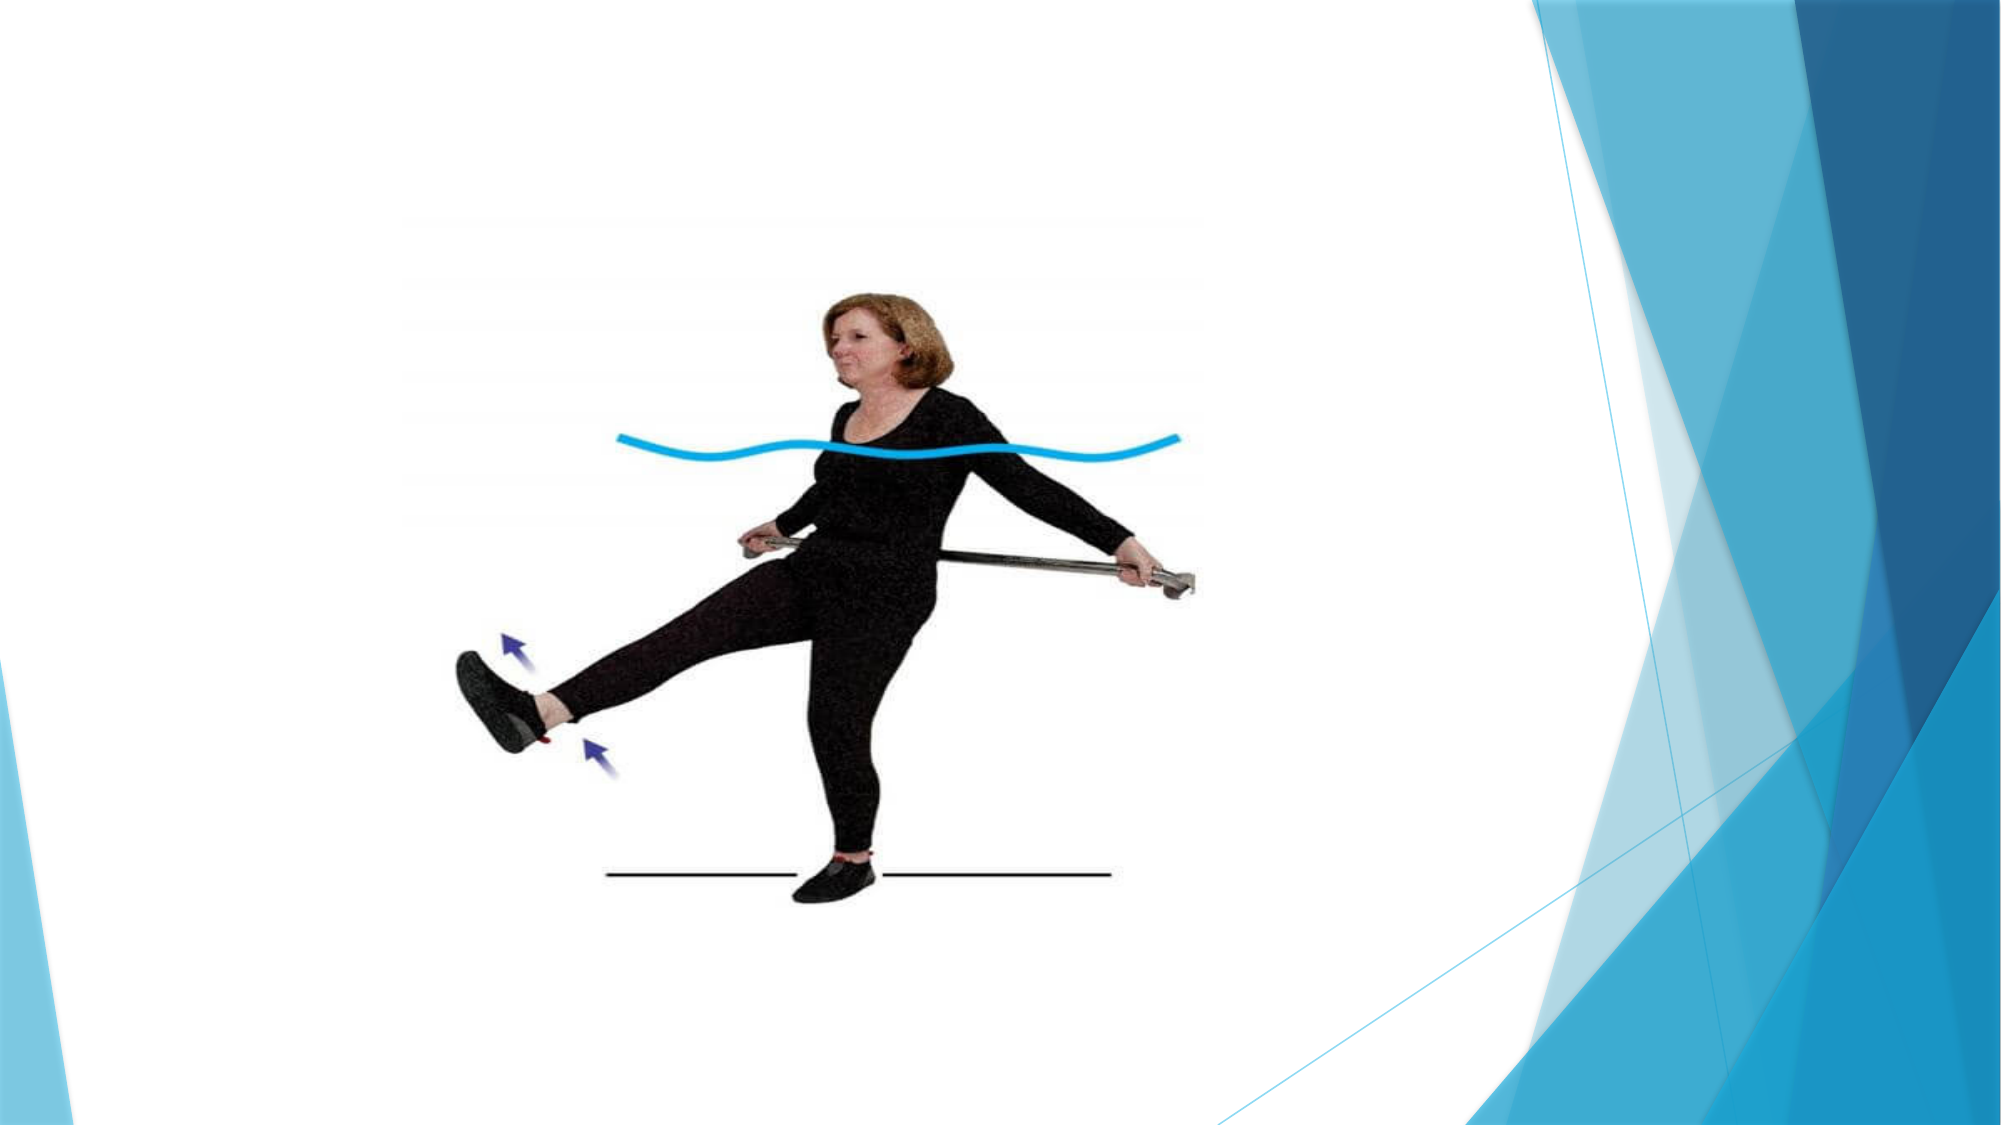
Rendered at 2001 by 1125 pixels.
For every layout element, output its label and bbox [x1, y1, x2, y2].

list [401, 166, 1280, 992]
